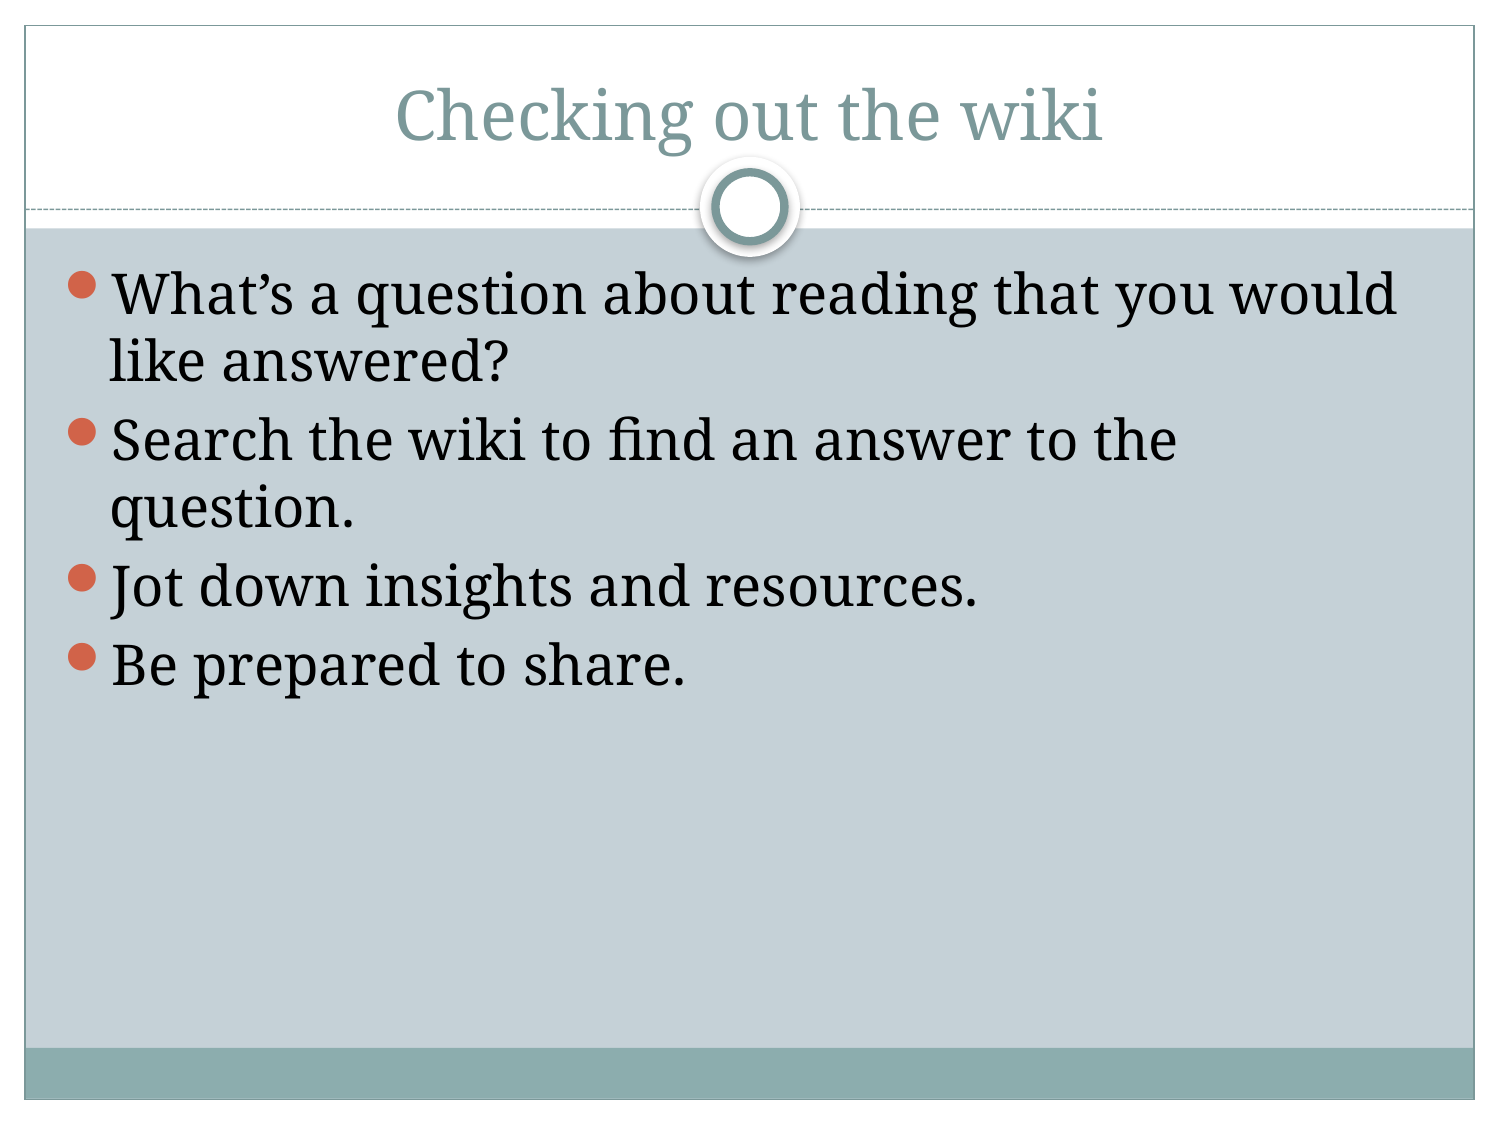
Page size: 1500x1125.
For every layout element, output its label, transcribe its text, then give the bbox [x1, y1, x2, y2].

list What’s a question about reading that you would like answered? Search the wiki to find an answer to the question. Jot down insights and resources. Be prepared to share. [49, 250, 1445, 1001]
title Checking out the wiki [49, 37, 1450, 162]
